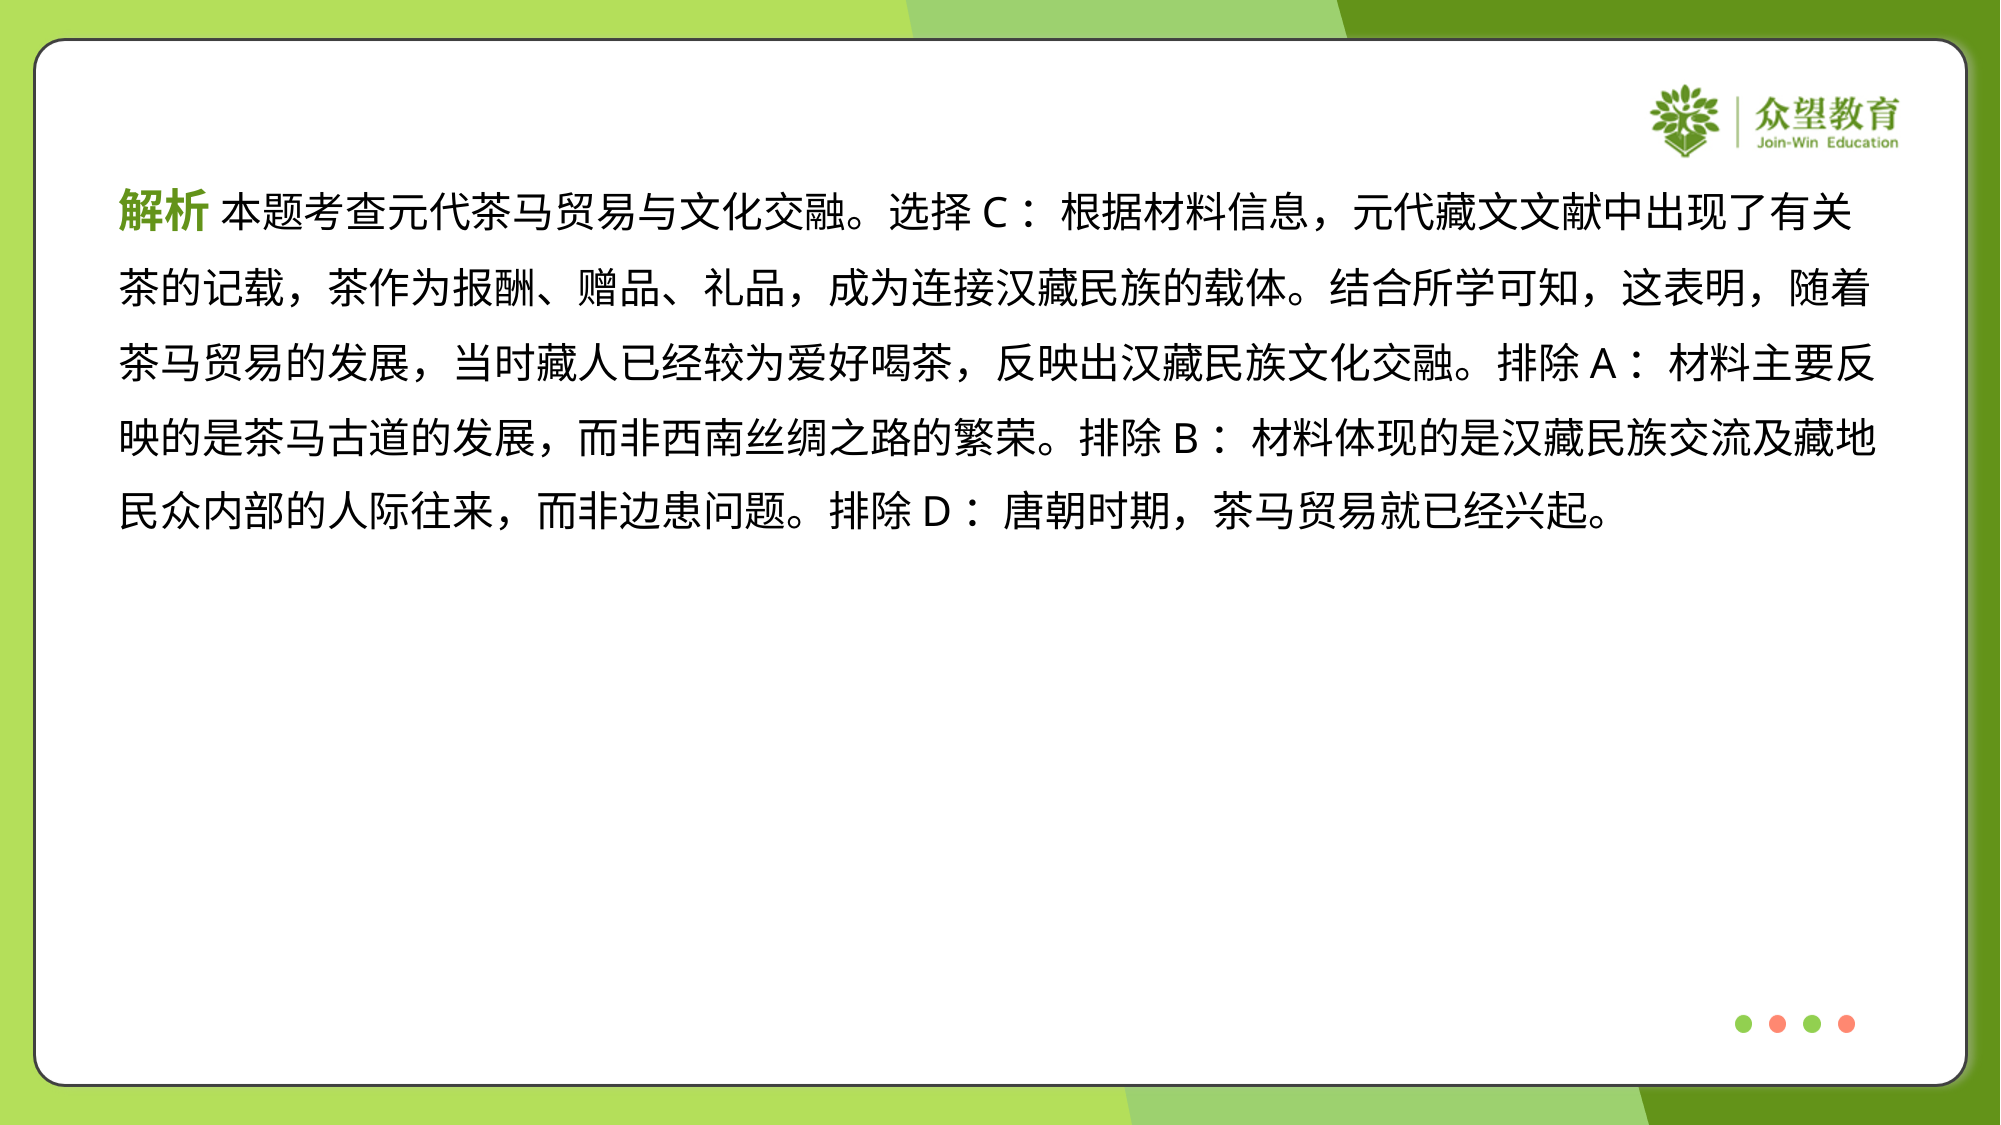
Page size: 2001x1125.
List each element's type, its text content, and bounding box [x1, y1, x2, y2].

picture [0, 0, 2000, 1125]
text_box 解析 本题考查元代茶马贸易与文化交融。选择C：根据材料信息，元代藏文文献中出现了有关 茶的记载，茶作为报酬、赠品、礼品，成为连接汉藏民族的载体。结合所学可知，这表明，随着 茶马贸易的发展，当时藏人已经较为爱好喝茶，反映出汉藏民族文化交融。排除A：材料主要反 映的是茶马古道的发展，而非西南丝绸之路的繁荣。排除B：材料体现的是汉藏民族交流及藏地 民众内部的人际往来，而非边患问题。排除D：唐朝时期，茶马贸易就已经兴起。 [118, 159, 1883, 527]
